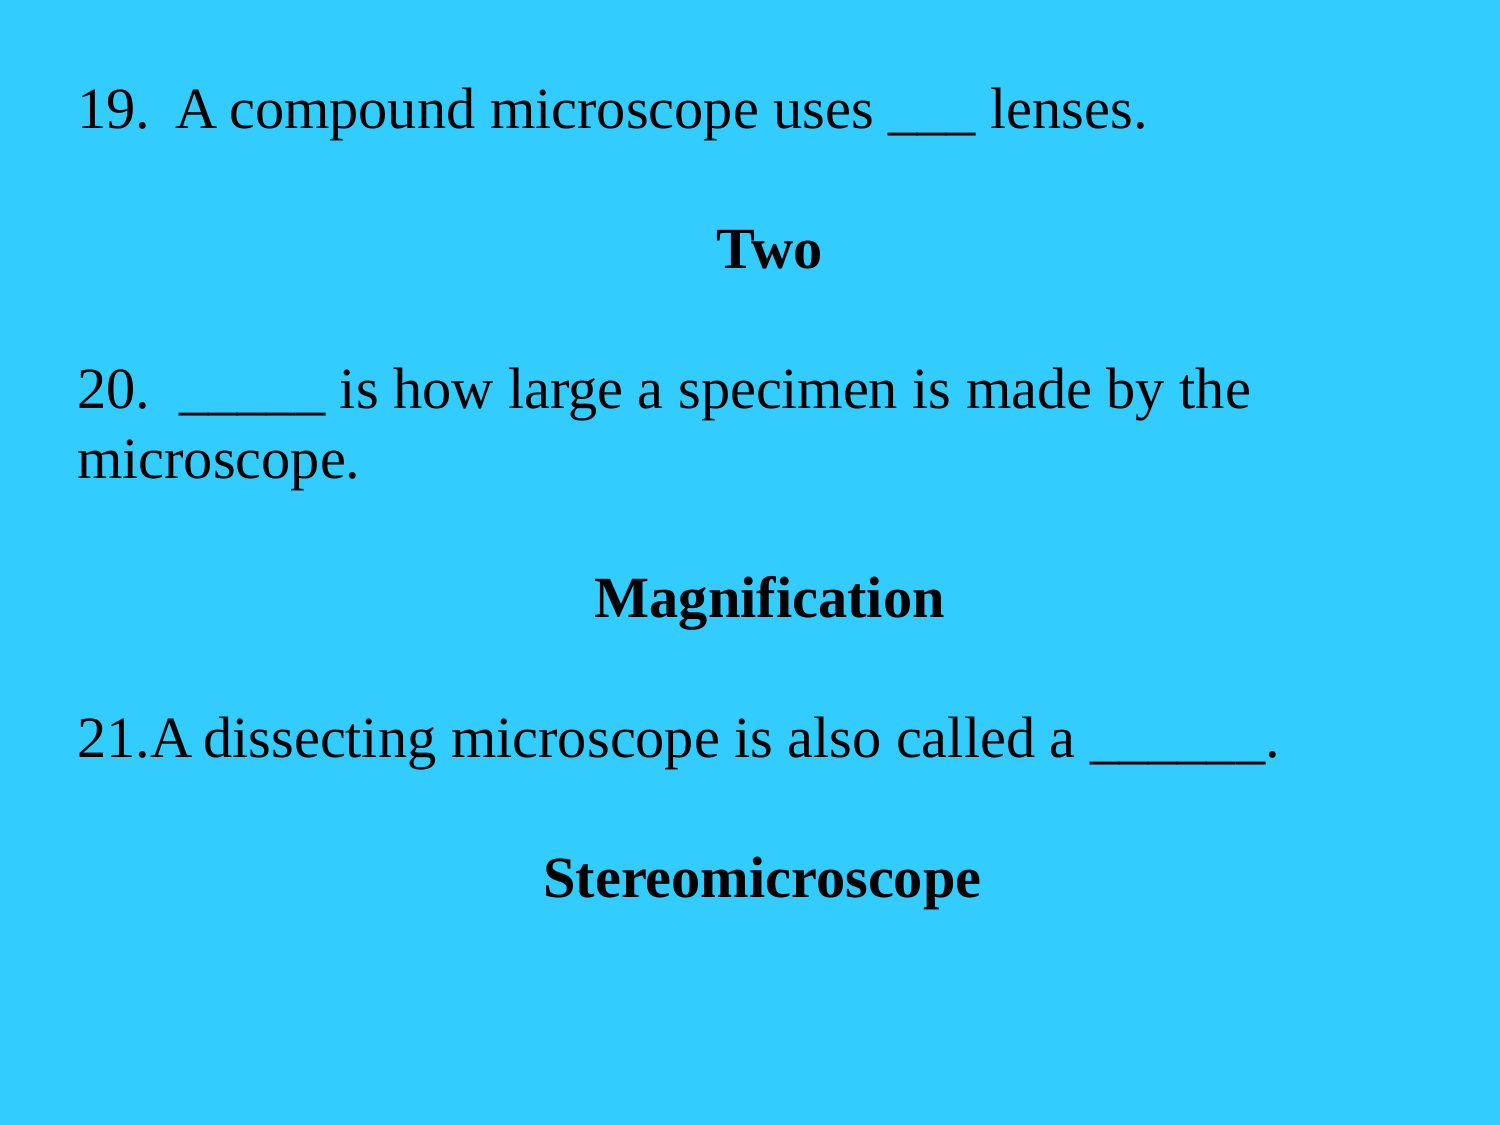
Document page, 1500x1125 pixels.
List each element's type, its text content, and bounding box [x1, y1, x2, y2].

text_box 19. A compound microscope uses ___ lenses. Two 20. _____ is how large a specimen is made by the microscope. Magnification A dissecting microscope is also called a ______. Stereomicroscope [62, 62, 1463, 917]
